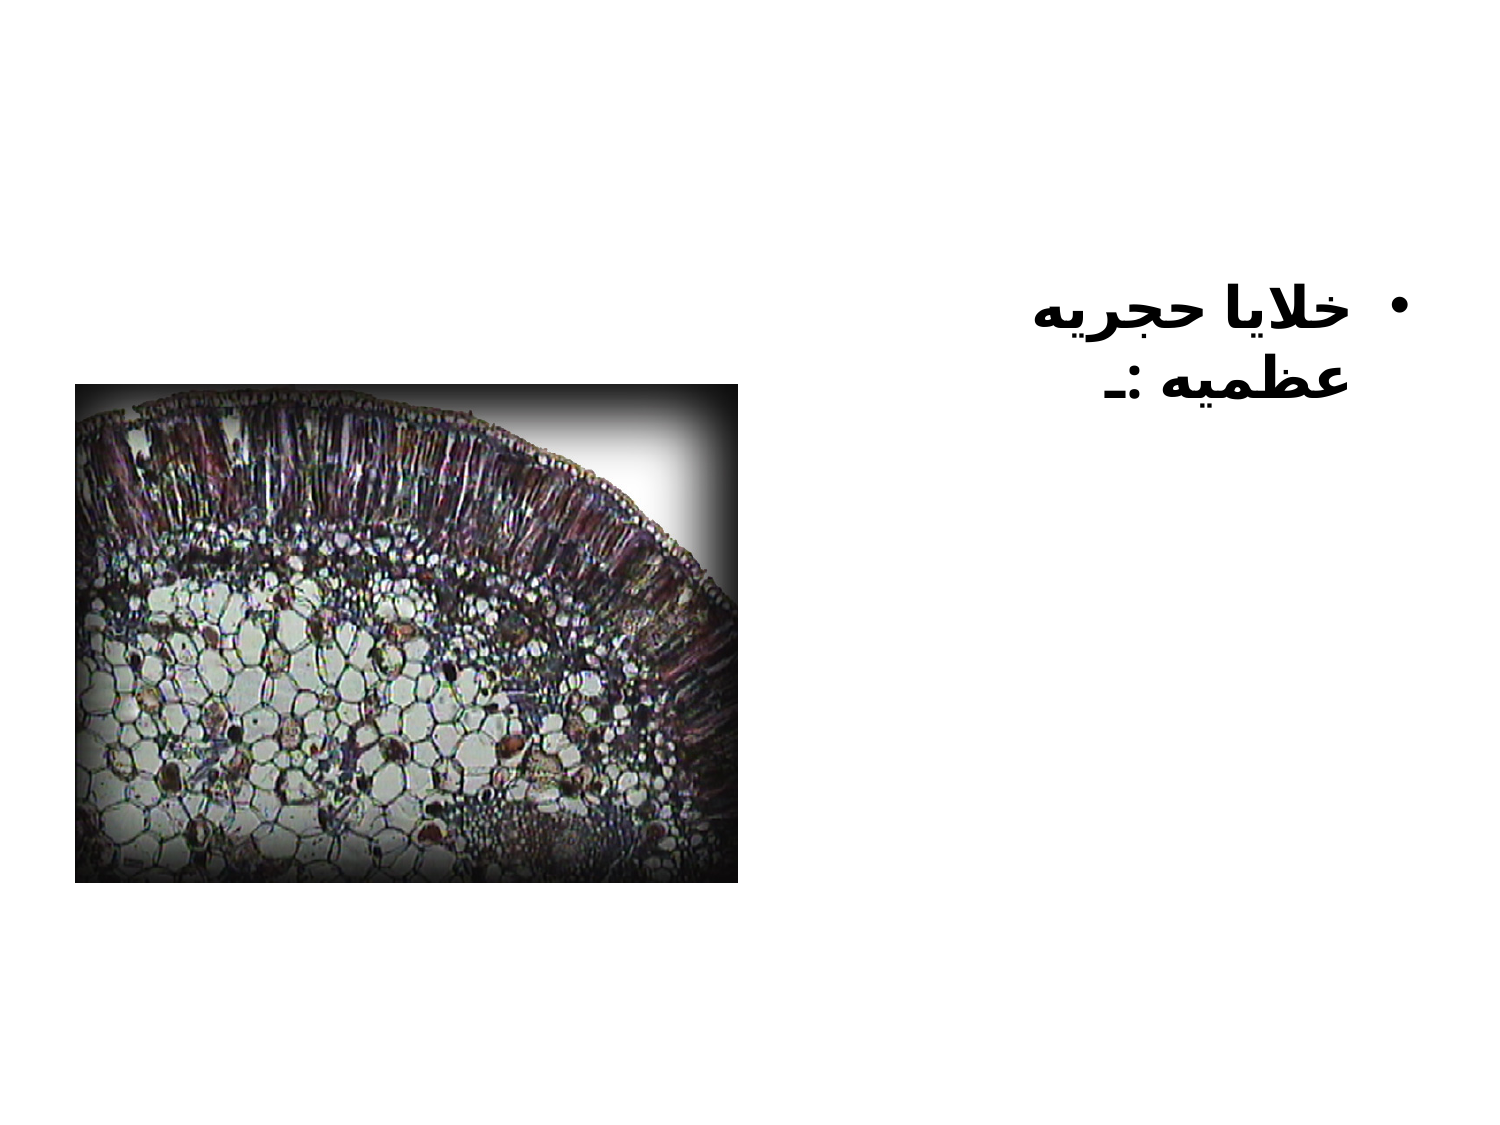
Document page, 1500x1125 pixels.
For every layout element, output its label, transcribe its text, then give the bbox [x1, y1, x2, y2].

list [74, 384, 738, 883]
list خلايا حجريه عظميه :ـ [762, 262, 1425, 1005]
